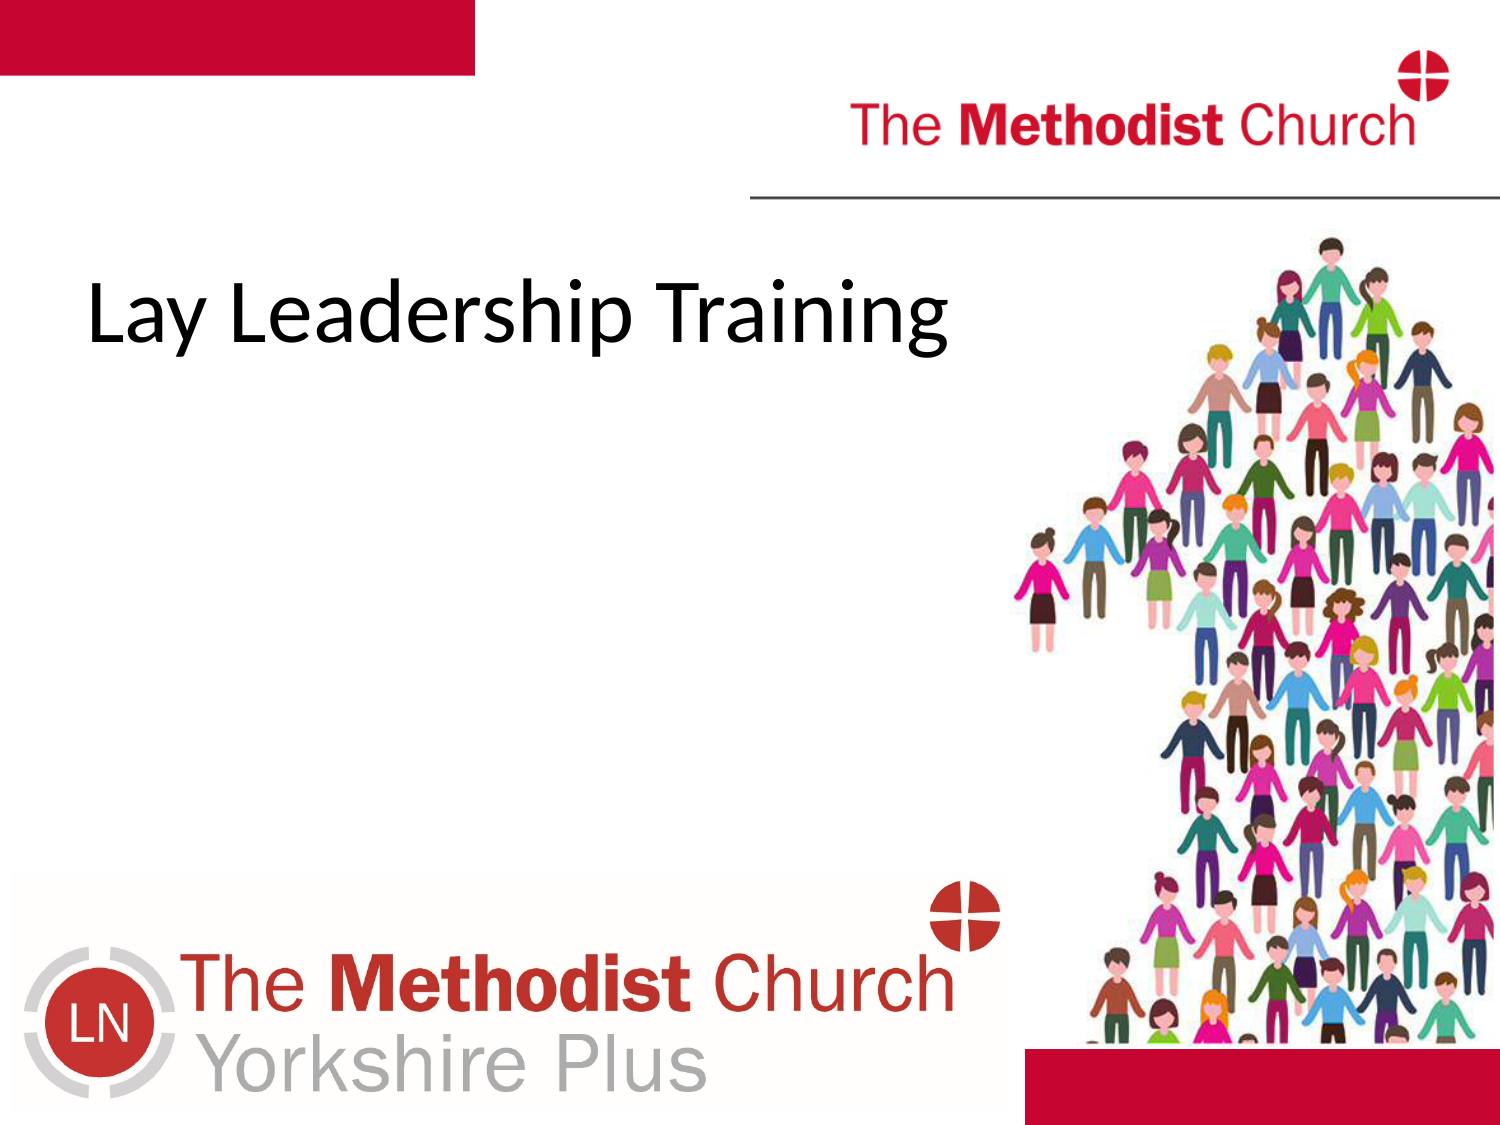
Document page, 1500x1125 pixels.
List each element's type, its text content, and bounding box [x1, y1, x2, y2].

title Lay Leadership Training [36, 243, 1004, 444]
picture [11, 0, 1500, 1111]
